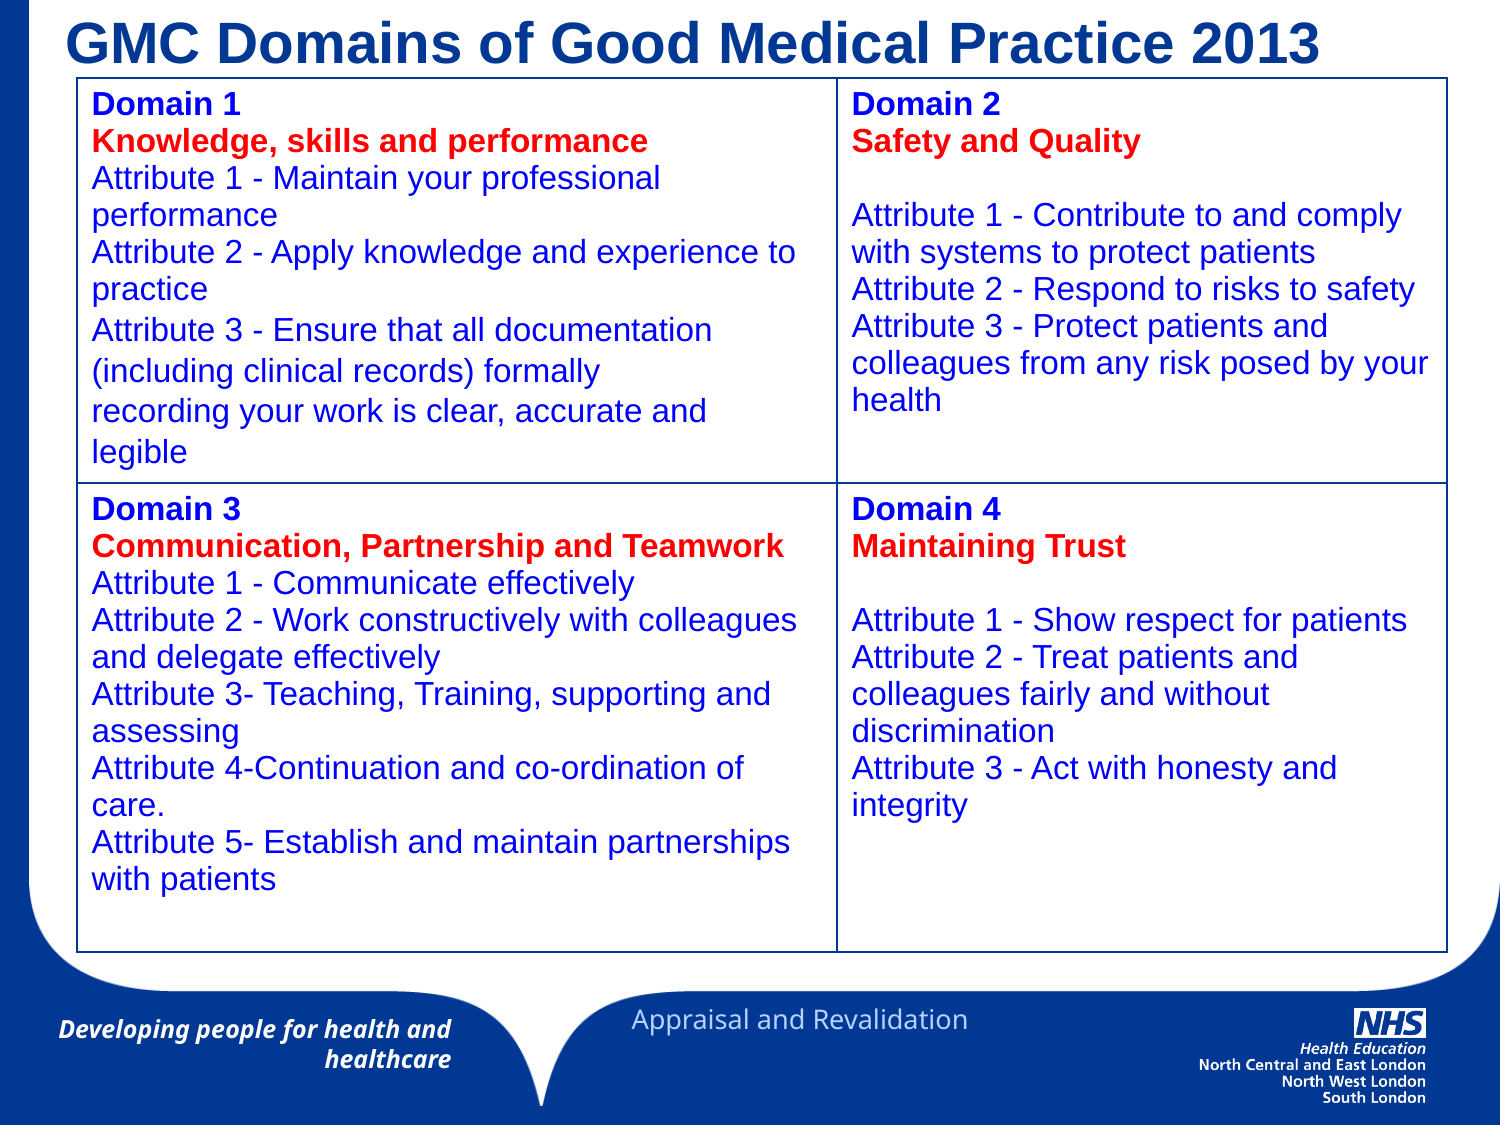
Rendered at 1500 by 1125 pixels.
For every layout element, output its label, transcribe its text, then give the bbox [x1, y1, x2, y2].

picture [29, 0, 1500, 1106]
table_header Domain 2 Safety and Quality Attribute 1 - Contribute to and comply with systems to protect patients Attribute 2 - Respond to risks to safety Attribute 3 - Protect patients and colleagues from any risk posed by your health [838, 79, 1446, 482]
table_cell Domain 4 Maintaining Trust Attribute 1 - Show respect for patients Attribute 2 - Treat patients and colleagues fairly and without discrimination Attribute 3 - Act with honesty and integrity [838, 484, 1446, 951]
table_header Domain 1 Knowledge, skills and performance Attribute 1 - Maintain your professional performance Attribute 2 - Apply knowledge and experience to practice Attribute 3 - Ensure that all documentation (including clinical records) formally recording your work is clear, accurate and legible [78, 79, 836, 482]
title GMC Domains of Good Medical Practice 2013 [64, 19, 1423, 158]
table_cell Domain 3 Communication, Partnership and Teamwork Attribute 1 - Communicate effectively Attribute 2 - Work constructively with colleagues and delegate effectively Attribute 3- Teaching, Training, supporting and assessing Attribute 4-Continuation and co-ordination of care. Attribute 5- Establish and maintain partnerships with patients [78, 484, 836, 951]
